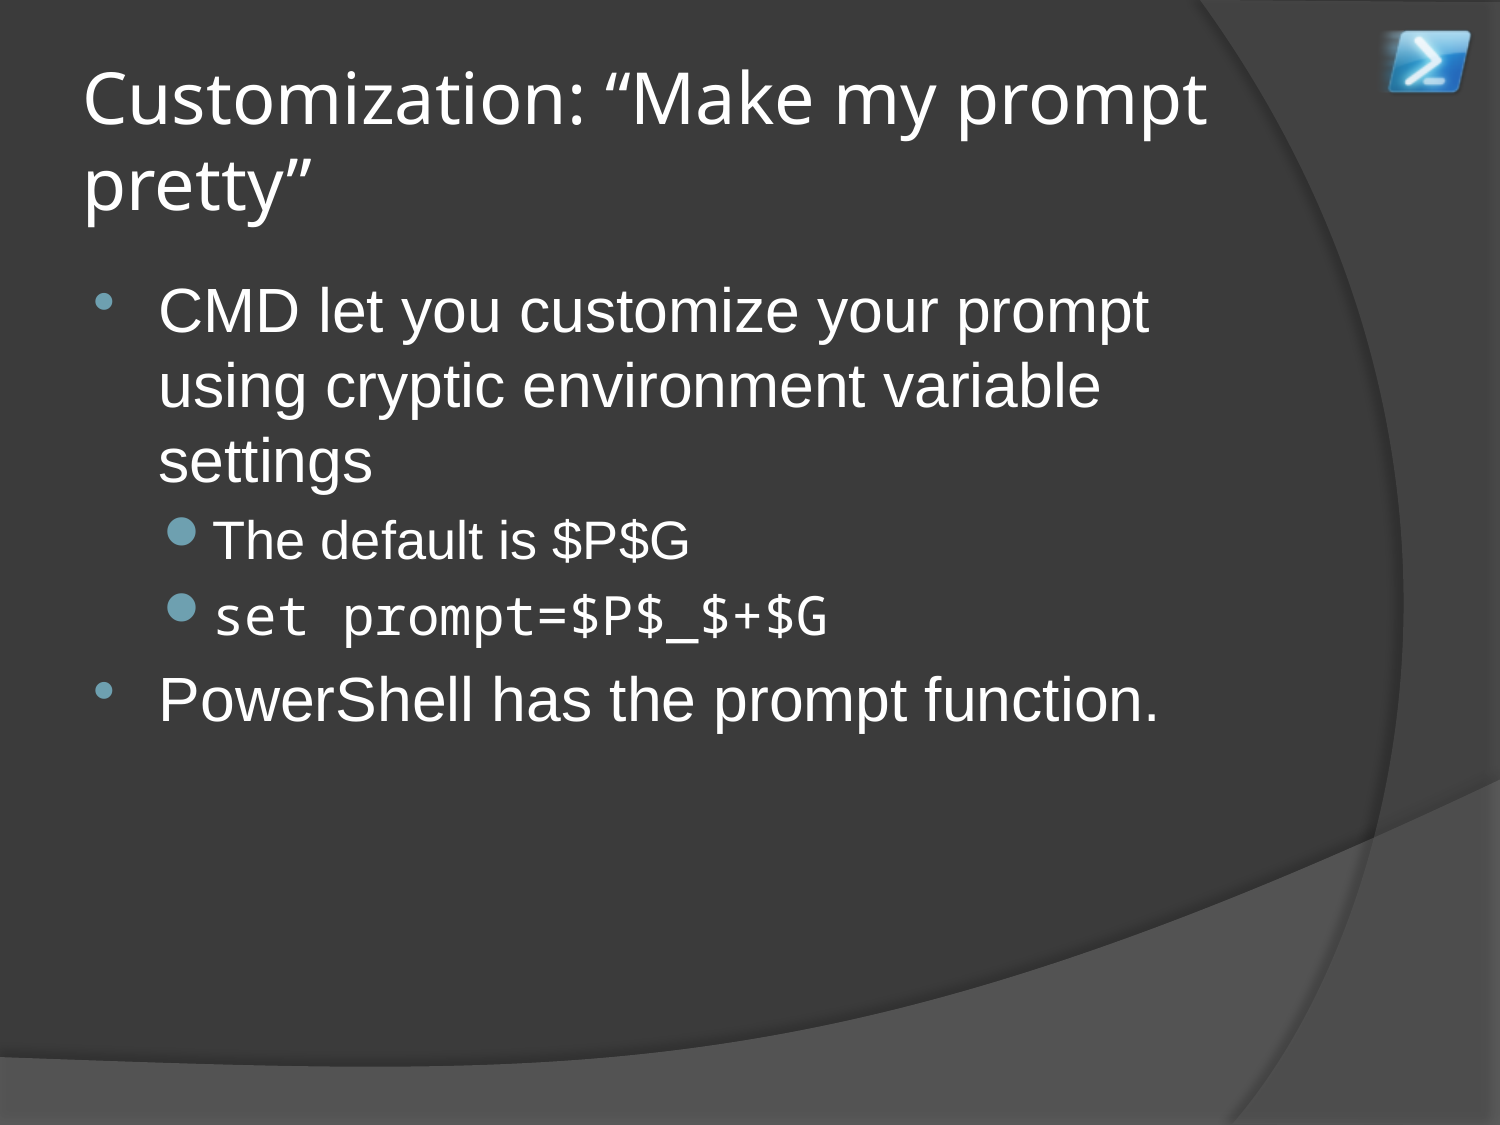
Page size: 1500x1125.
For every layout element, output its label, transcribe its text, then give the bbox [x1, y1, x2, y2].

picture [1374, 12, 1475, 113]
list CMD let you customize your prompt using cryptic environment variable settings The default is $P$G set prompt=$P$_$+$G PowerShell has the prompt function. [75, 262, 1300, 1005]
title Customization: “Make my prompt pretty” [75, 45, 1300, 233]
